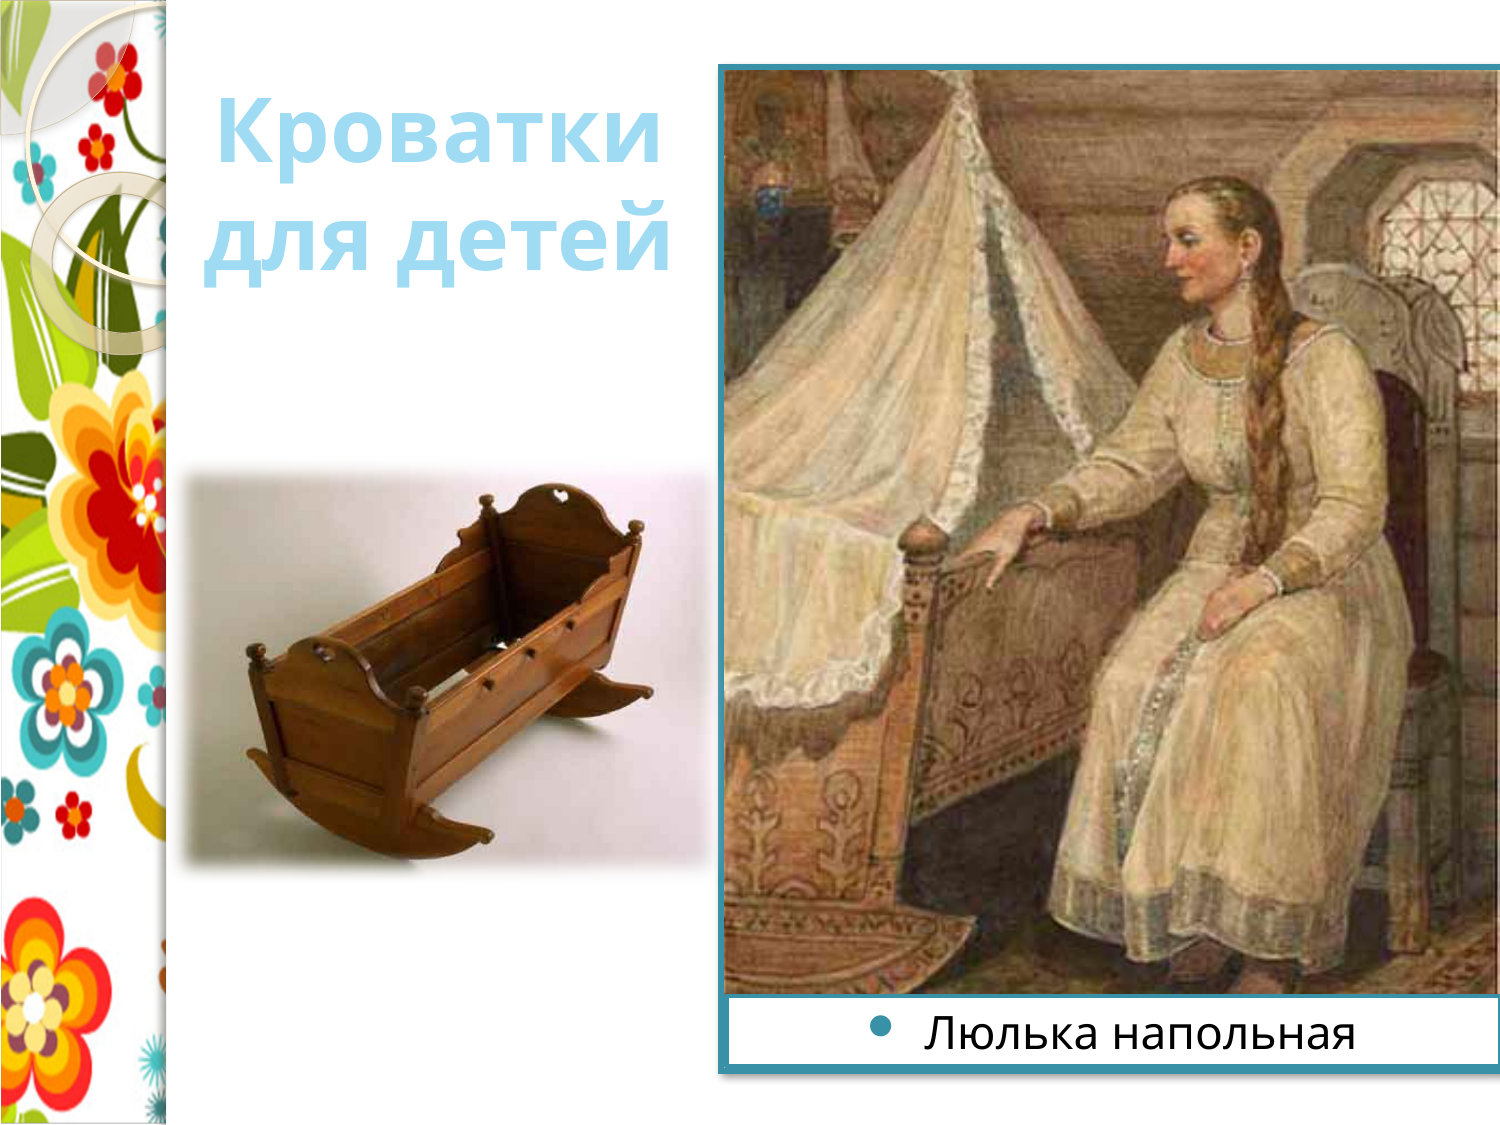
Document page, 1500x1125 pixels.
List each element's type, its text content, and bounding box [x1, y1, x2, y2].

picture [53, 241, 160, 332]
picture [32, 13, 160, 207]
title Кроватки для детей [175, 45, 704, 317]
picture [0, 134, 166, 1125]
picture [166, 70, 1500, 1069]
picture [136, 0, 164, 4]
picture [62, 195, 160, 280]
